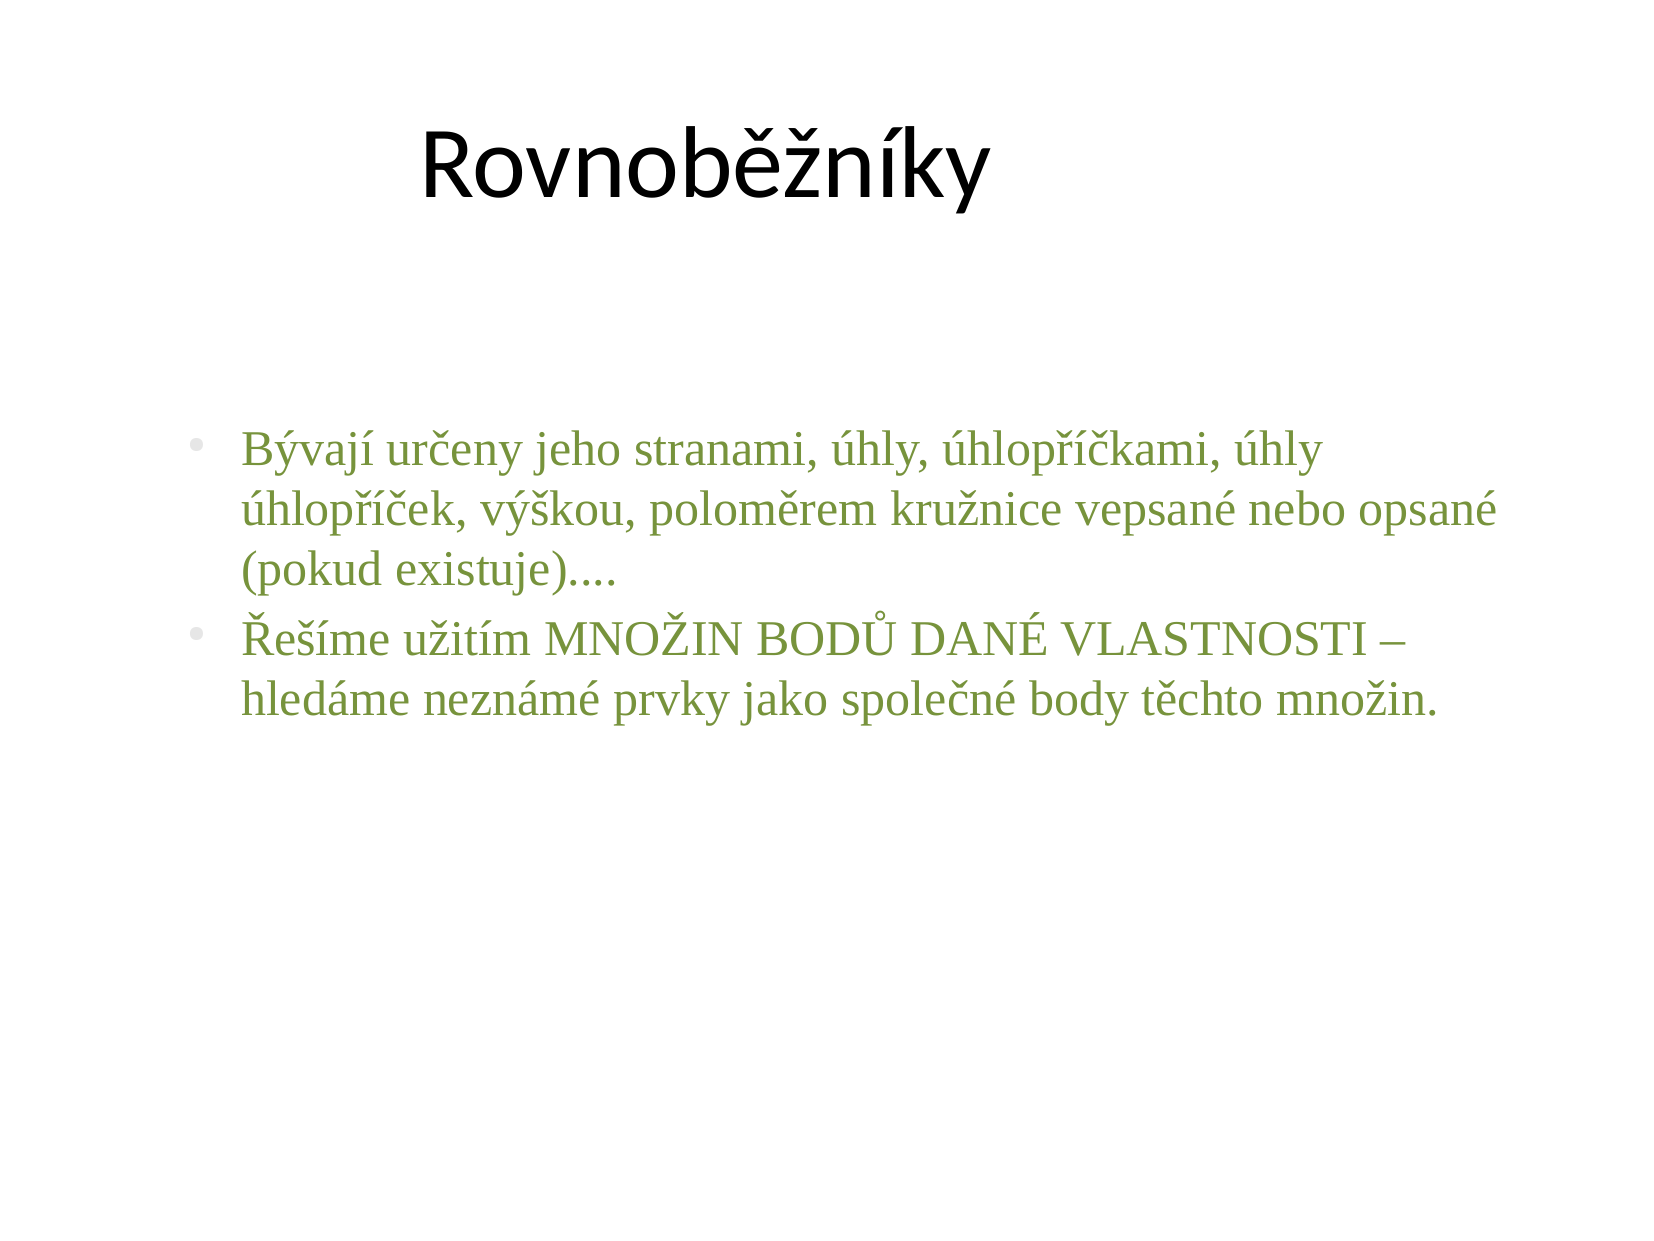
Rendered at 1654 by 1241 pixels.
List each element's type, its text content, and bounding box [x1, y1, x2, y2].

list Bývají určeny jeho stranami, úhly, úhlopříčkami, úhly úhlopříček, výškou, poloměrem kružnice vepsané nebo opsané (pokud existuje).... Řešíme užitím MNOŽIN BODŮ DANÉ VLASTNOSTI – hledáme neznámé prvky jako společné body těchto množin. [153, 407, 1545, 1189]
title Rovnoběžníky [0, 44, 1412, 269]
